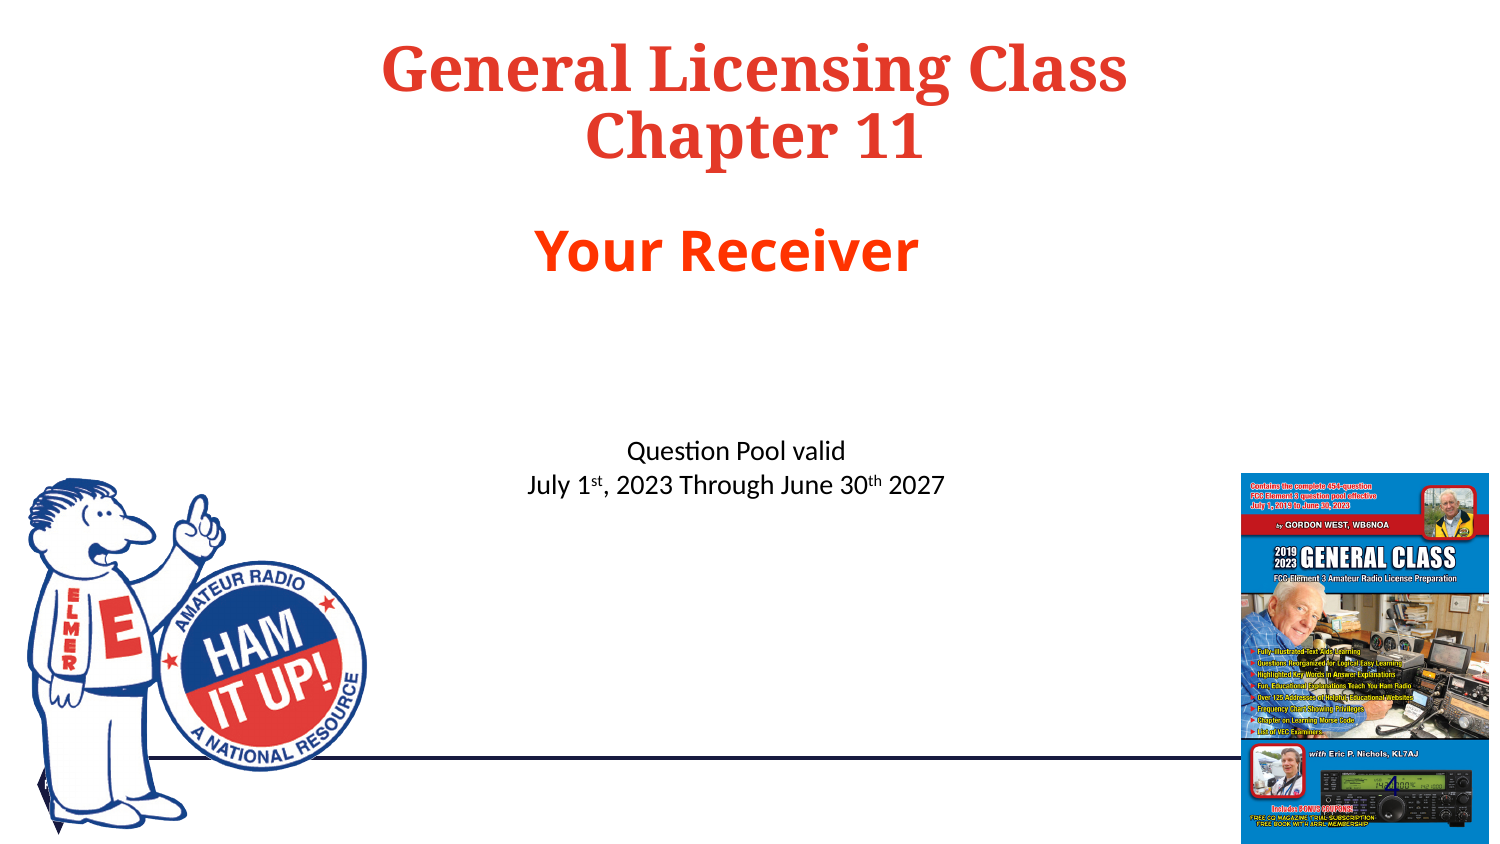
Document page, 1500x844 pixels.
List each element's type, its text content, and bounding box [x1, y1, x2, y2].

text_box Question Pool valid July 1st, 2023 Through June 30th 2027 [391, 425, 1082, 508]
picture [1415, 574, 1456, 583]
picture [1241, 574, 1489, 739]
picture [1309, 751, 1326, 758]
picture [1385, 575, 1412, 582]
text_box Your Receiver [519, 207, 1203, 290]
picture [1392, 751, 1418, 758]
picture [1248, 743, 1306, 802]
picture [1348, 751, 1389, 759]
picture [1250, 483, 1377, 511]
title General Licensing Class Chapter 11 [225, 34, 1285, 176]
picture [1329, 751, 1345, 758]
picture [1389, 546, 1456, 571]
picture [1362, 575, 1382, 582]
picture [1322, 575, 1359, 582]
picture [1272, 546, 1388, 572]
picture [1241, 485, 1489, 543]
picture [1250, 815, 1308, 827]
picture [22, 473, 373, 835]
picture [1271, 768, 1472, 828]
